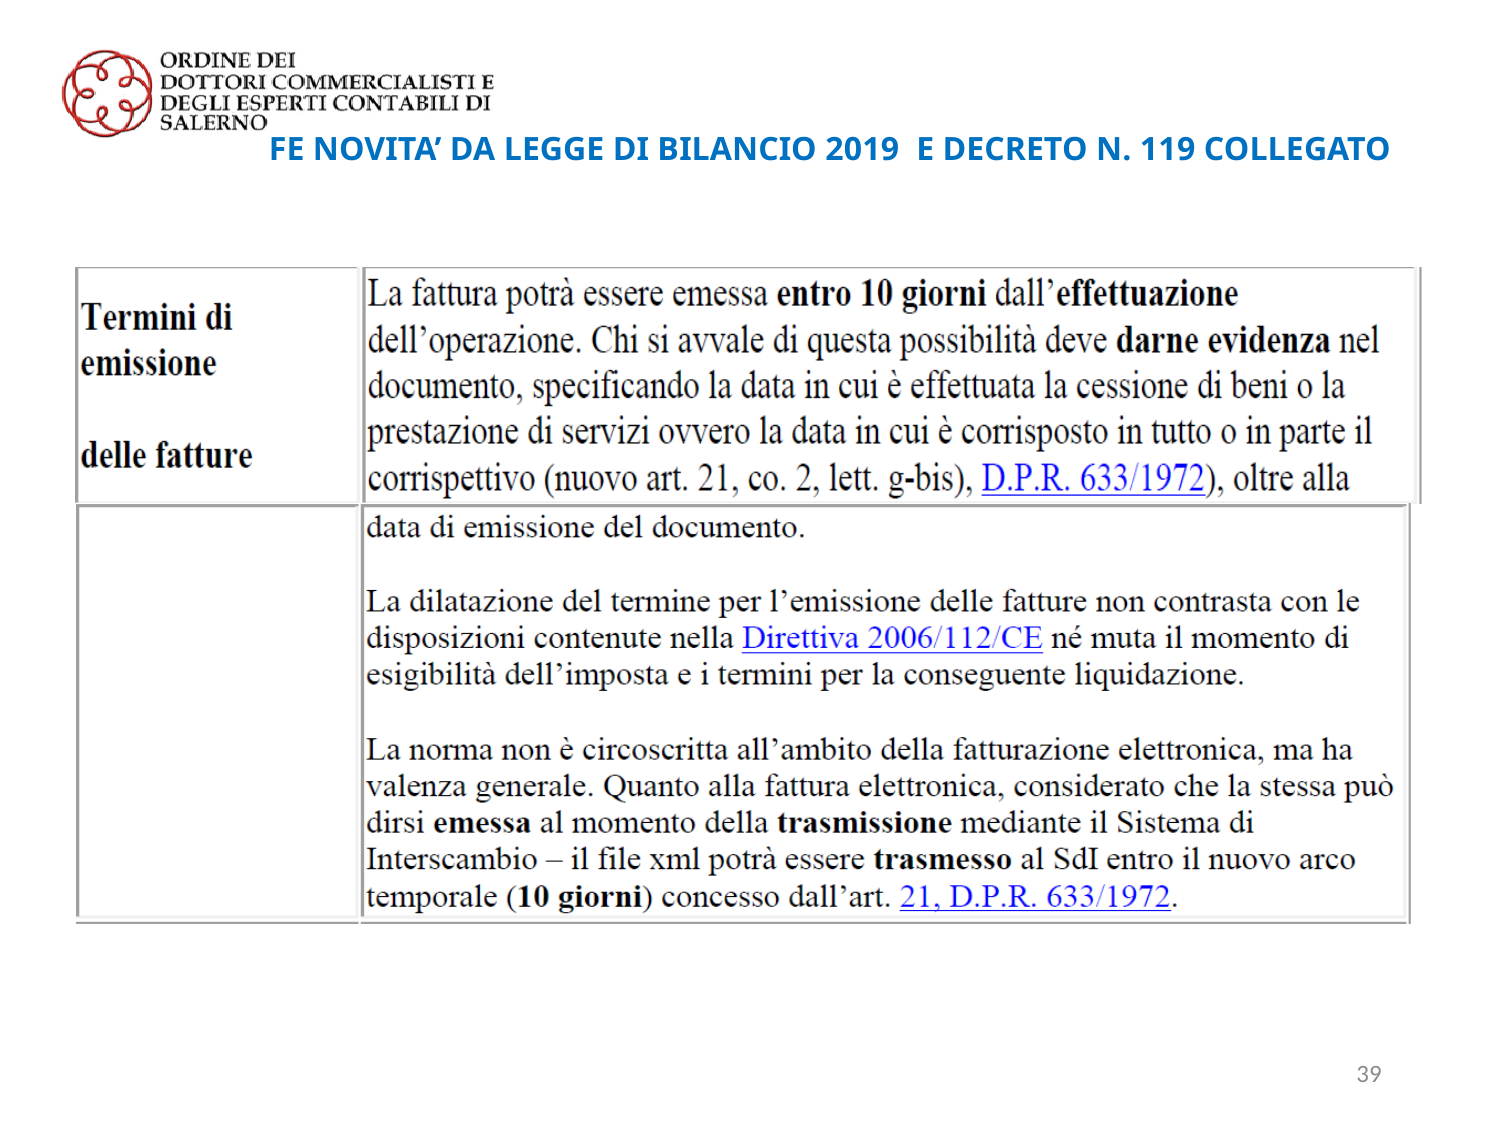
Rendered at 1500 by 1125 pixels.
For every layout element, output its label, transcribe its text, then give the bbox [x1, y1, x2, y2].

title FE NOVITA’ DA LEGGE DI BILANCIO 2019 E DECRETO N. 119 COLLEGATO [253, 125, 1425, 199]
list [74, 267, 1425, 504]
slide_number 39 [1059, 1042, 1397, 1103]
picture [76, 503, 1412, 924]
picture [52, 42, 502, 139]
